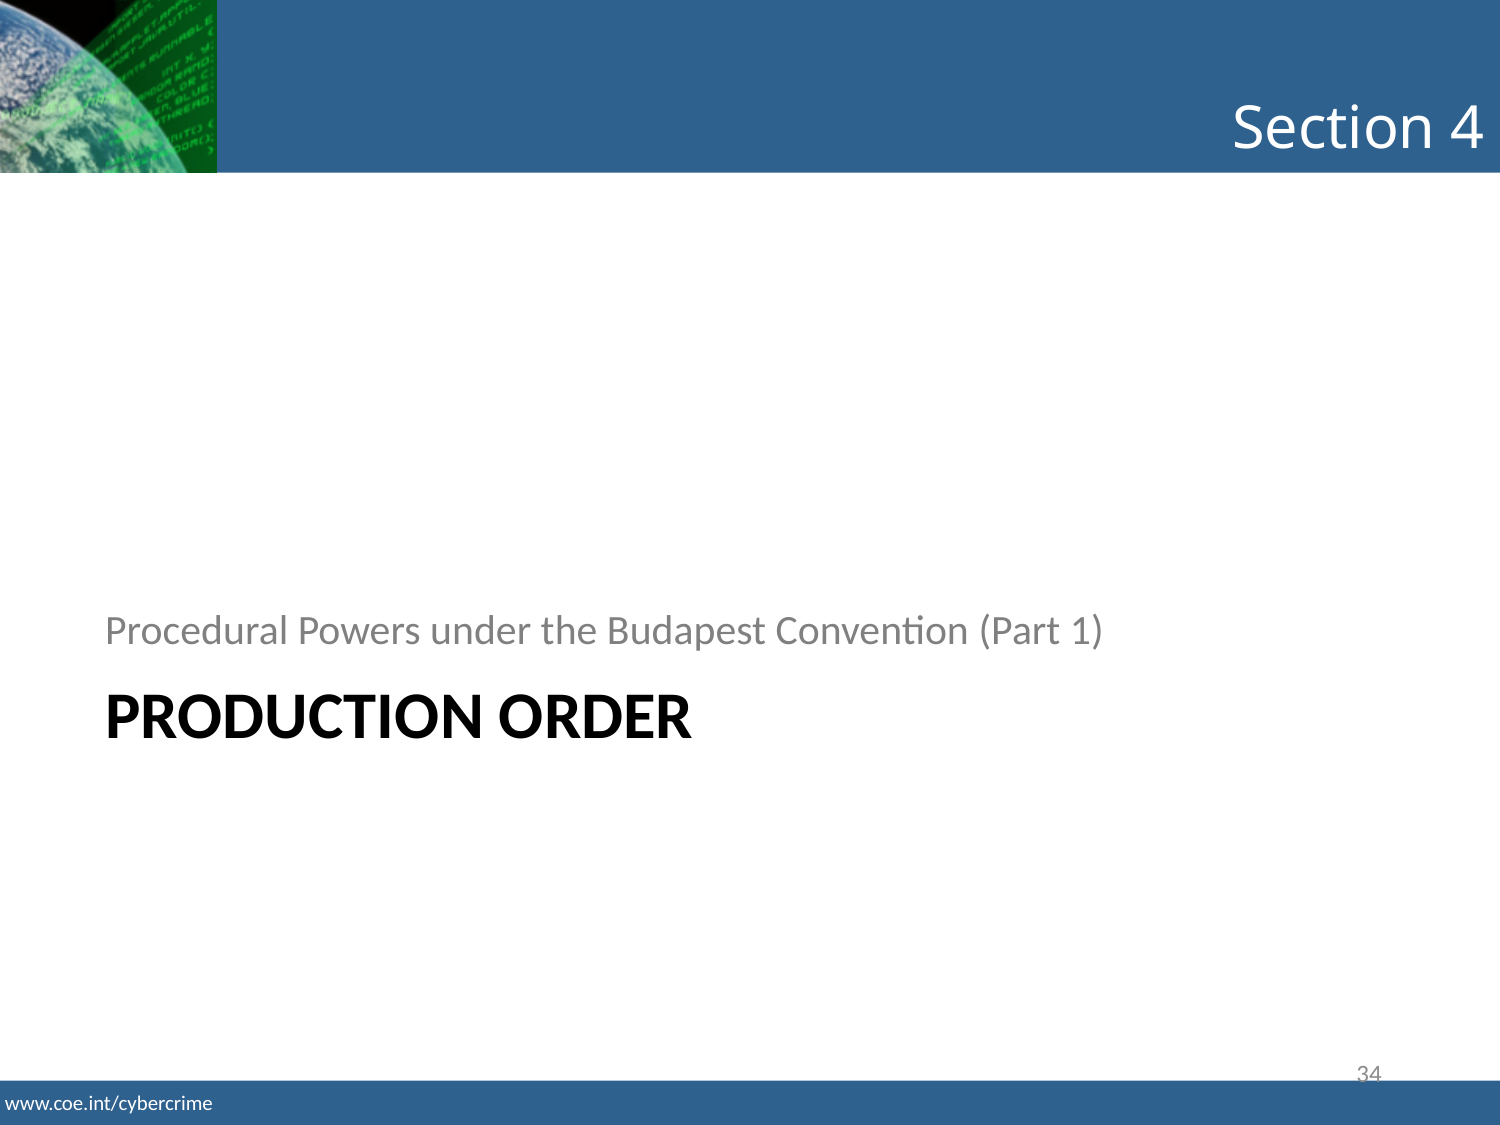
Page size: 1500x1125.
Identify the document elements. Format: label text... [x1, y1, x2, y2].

slide_number 34 [1059, 1042, 1397, 1103]
title Production order [90, 674, 1385, 920]
list Procedural Powers under the Budapest Convention (Part 1) [90, 601, 1385, 674]
list Section 4 [461, 0, 1500, 170]
picture [0, 0, 217, 173]
